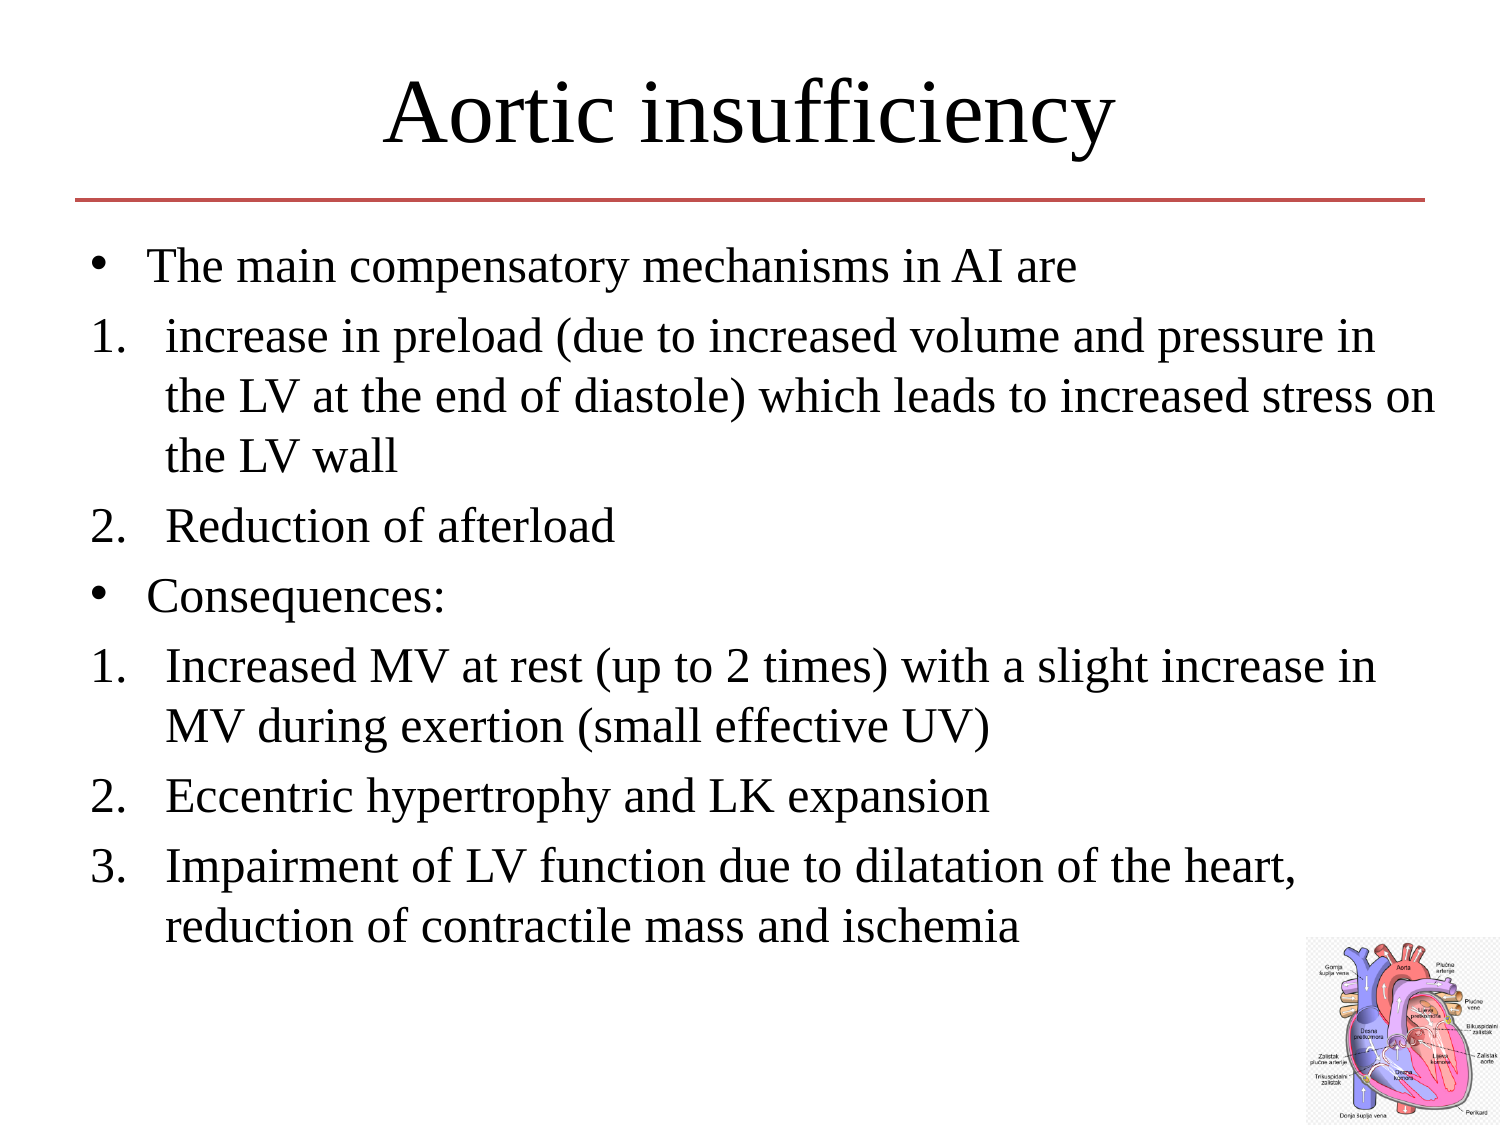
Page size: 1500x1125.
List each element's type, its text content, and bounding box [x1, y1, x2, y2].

list The main compensatory mechanisms in AI are increase in preload (due to increased volume and pressure in the LV at the end of diastole) which leads to increased stress on the LV wall Reduction of afterload Consequences: Increased MV at rest (up to 2 times) with a slight increase in MV during exertion (small effective UV) Eccentric hypertrophy and LK expansion Impairment of LV function due to dilatation of the heart, reduction of contractile mass and ischemia [74, 224, 1463, 1013]
title Aortic insufficiency [74, 12, 1426, 199]
picture [1305, 937, 1500, 1125]
